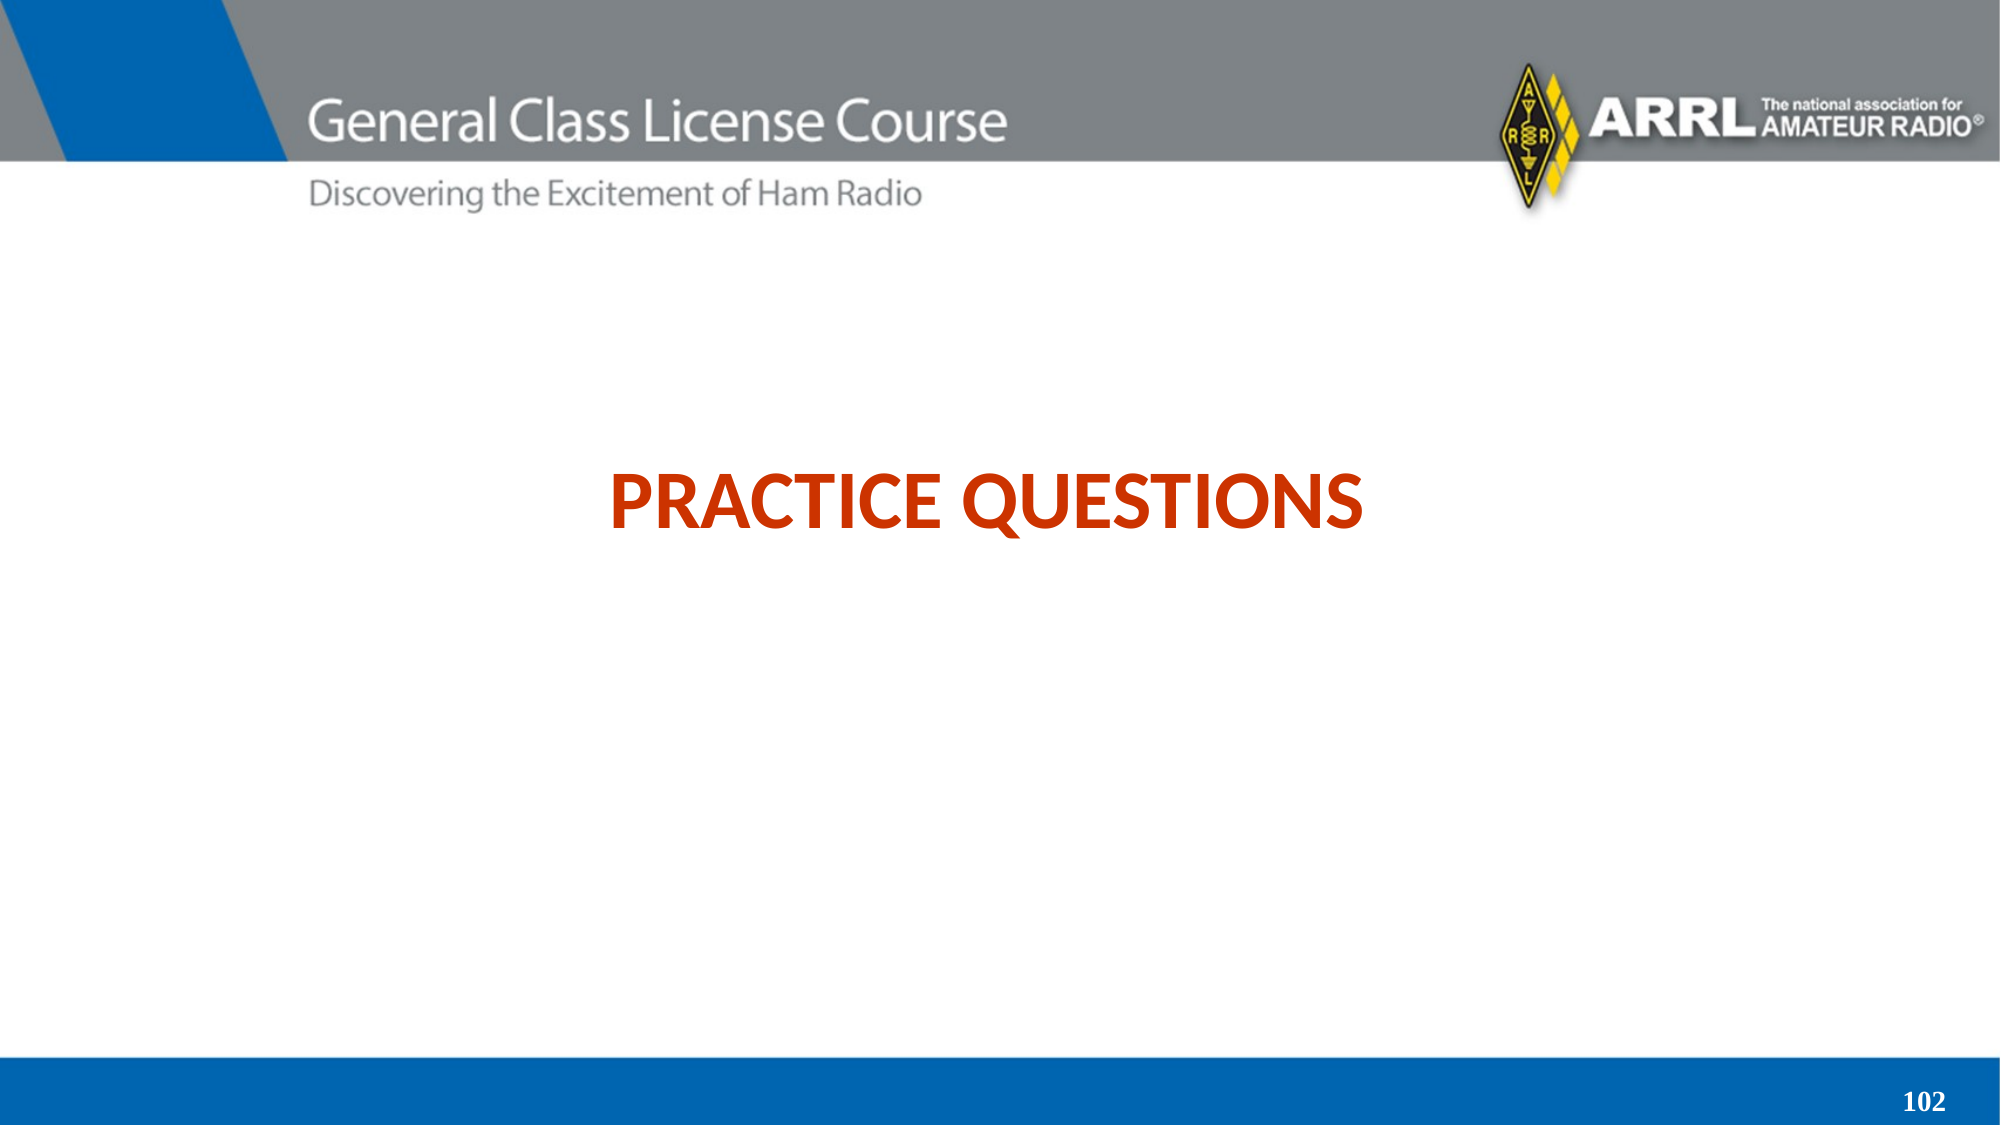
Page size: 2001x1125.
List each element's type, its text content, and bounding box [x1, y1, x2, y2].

picture [0, 0, 2001, 1125]
title PRACTICE QUESTIONS [87, 437, 1888, 625]
